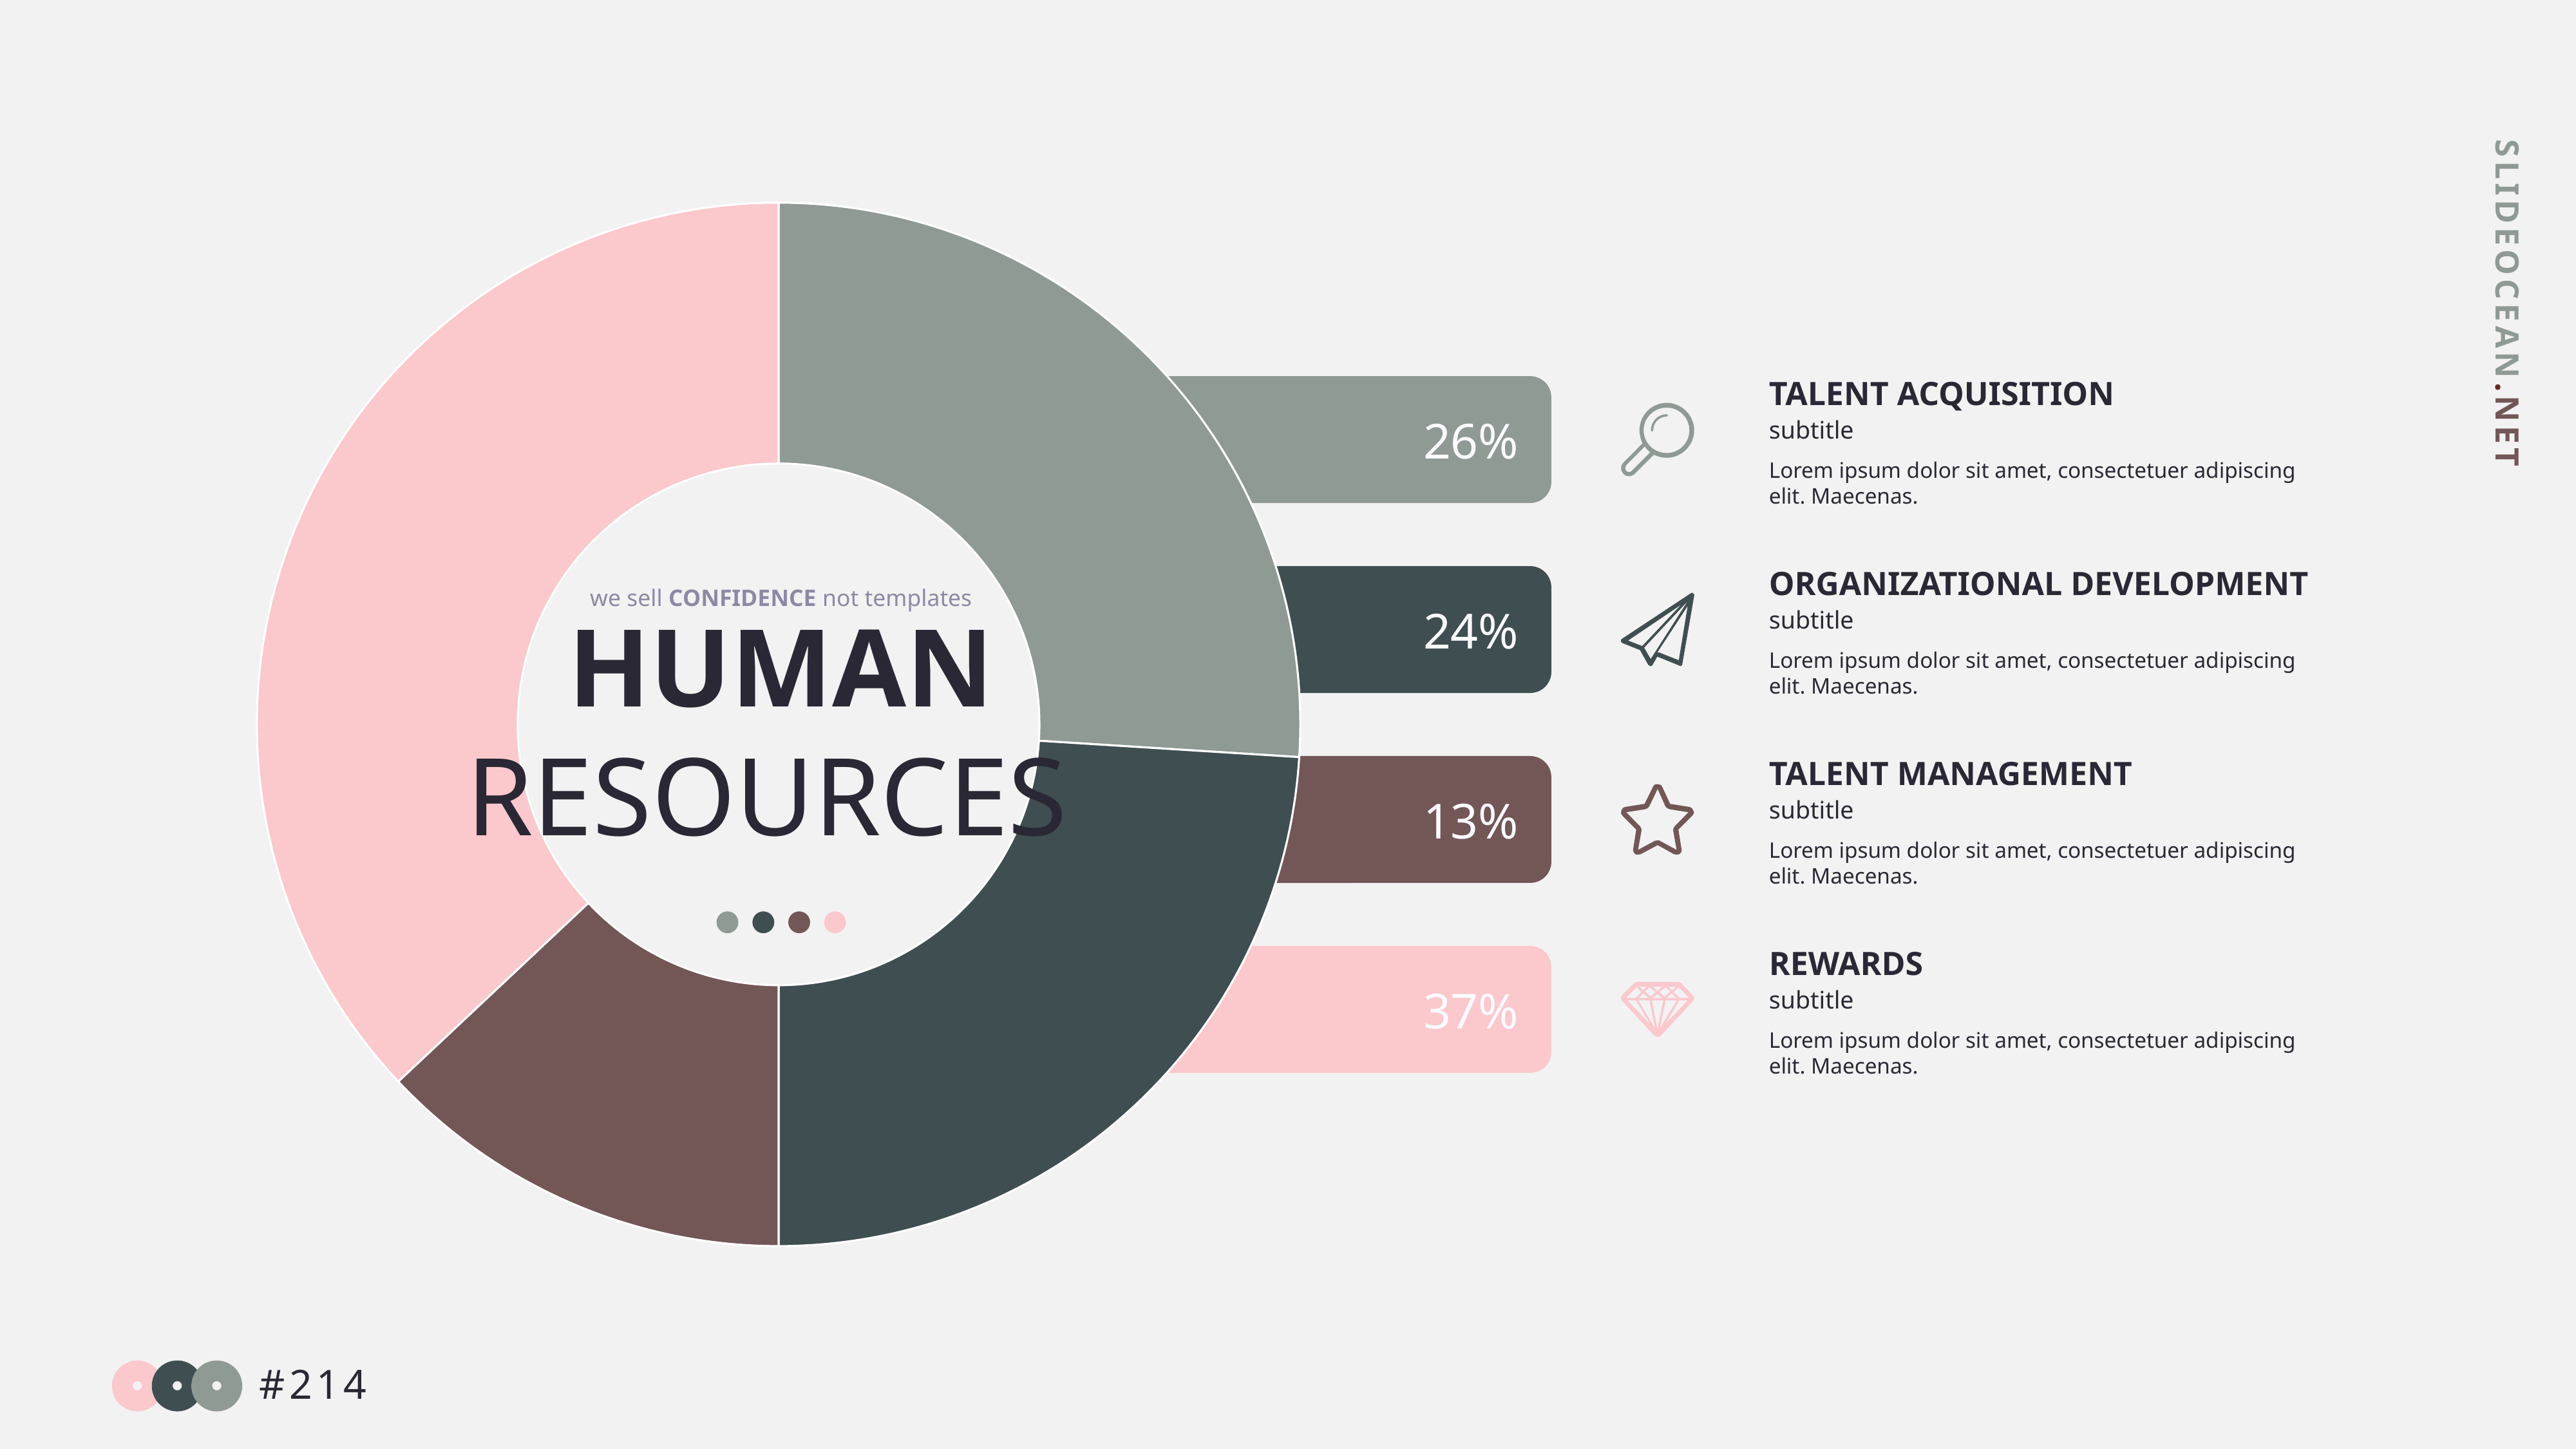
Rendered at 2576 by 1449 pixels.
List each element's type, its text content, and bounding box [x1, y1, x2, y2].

text_box [1621, 784, 1694, 855]
text_box [1355, 375, 1553, 504]
text_box [1355, 755, 1553, 884]
text_box [1620, 592, 1694, 667]
text_box [1355, 565, 1553, 694]
text_box 24% [1377, 596, 1529, 663]
chart [202, 178, 1355, 1271]
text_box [1759, 368, 2333, 515]
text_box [1759, 748, 2333, 895]
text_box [1620, 402, 1695, 477]
text_box [1355, 945, 1553, 1074]
text_box #214 [259, 1359, 402, 1408]
text_box 26% [1377, 406, 1529, 473]
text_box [1759, 558, 2333, 705]
text_box 13% [1377, 786, 1529, 853]
text_box [1621, 981, 1694, 1037]
text_box 37% [1377, 976, 1529, 1043]
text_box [1759, 938, 2333, 1084]
